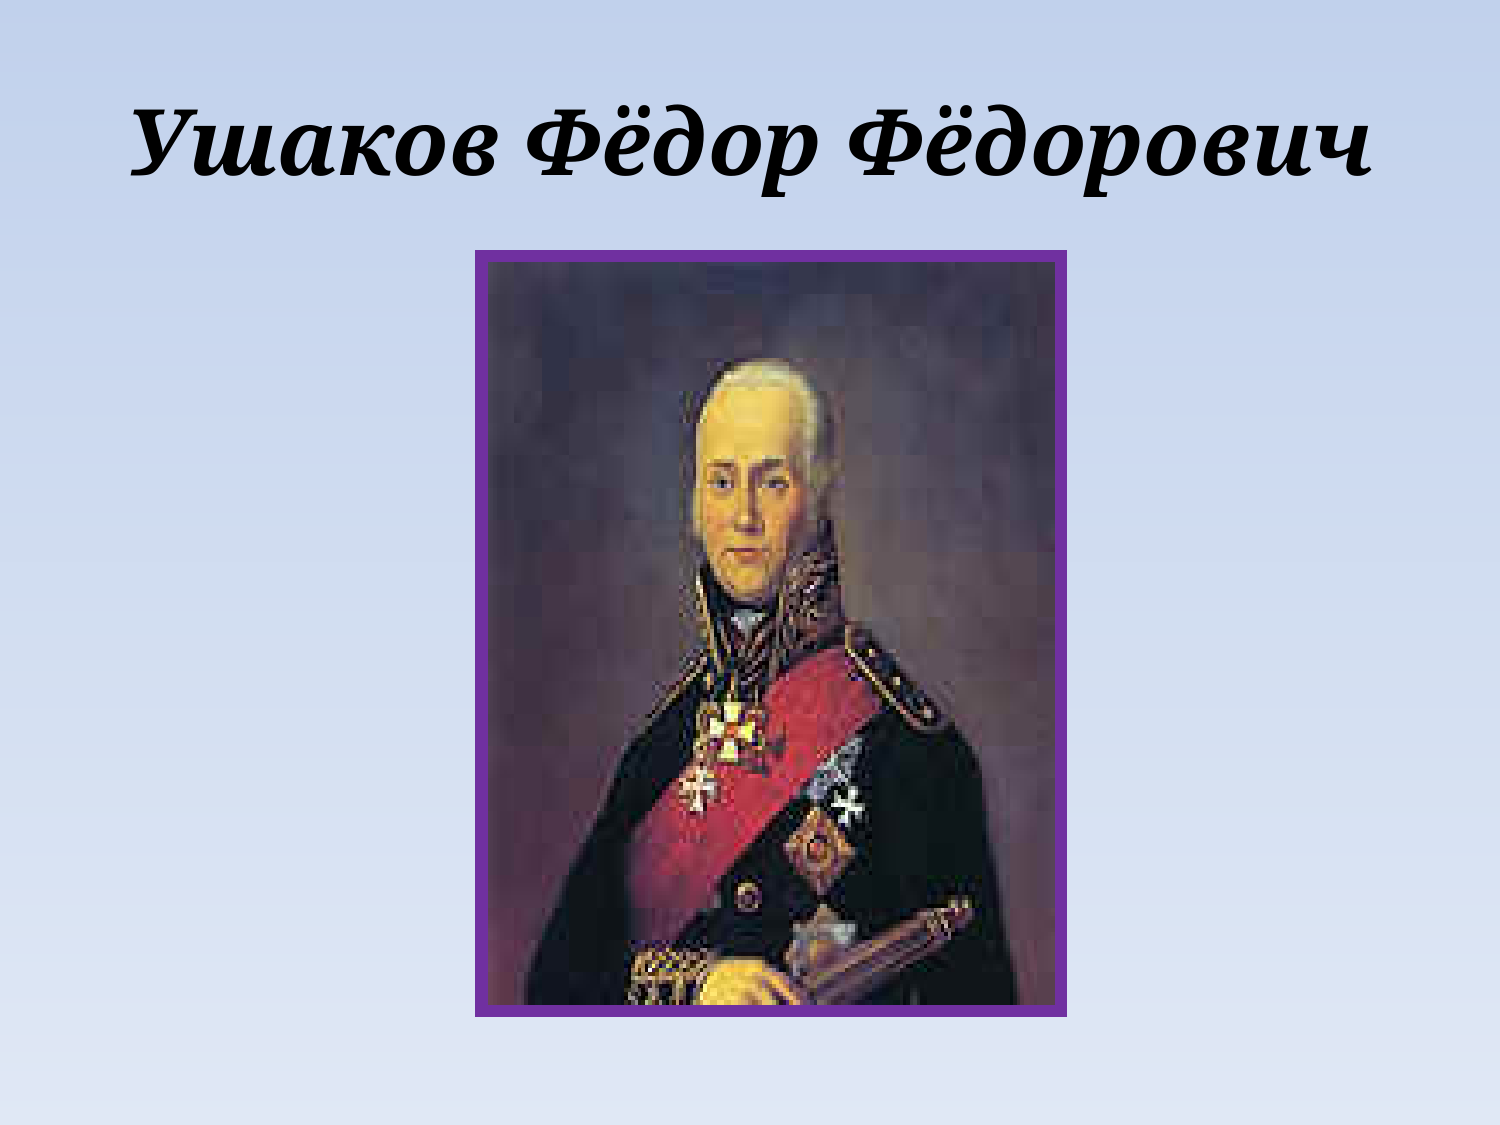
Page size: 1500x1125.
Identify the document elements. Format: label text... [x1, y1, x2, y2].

title Ушаков Фёдор Фёдорович [75, 45, 1425, 233]
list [487, 262, 1055, 1006]
